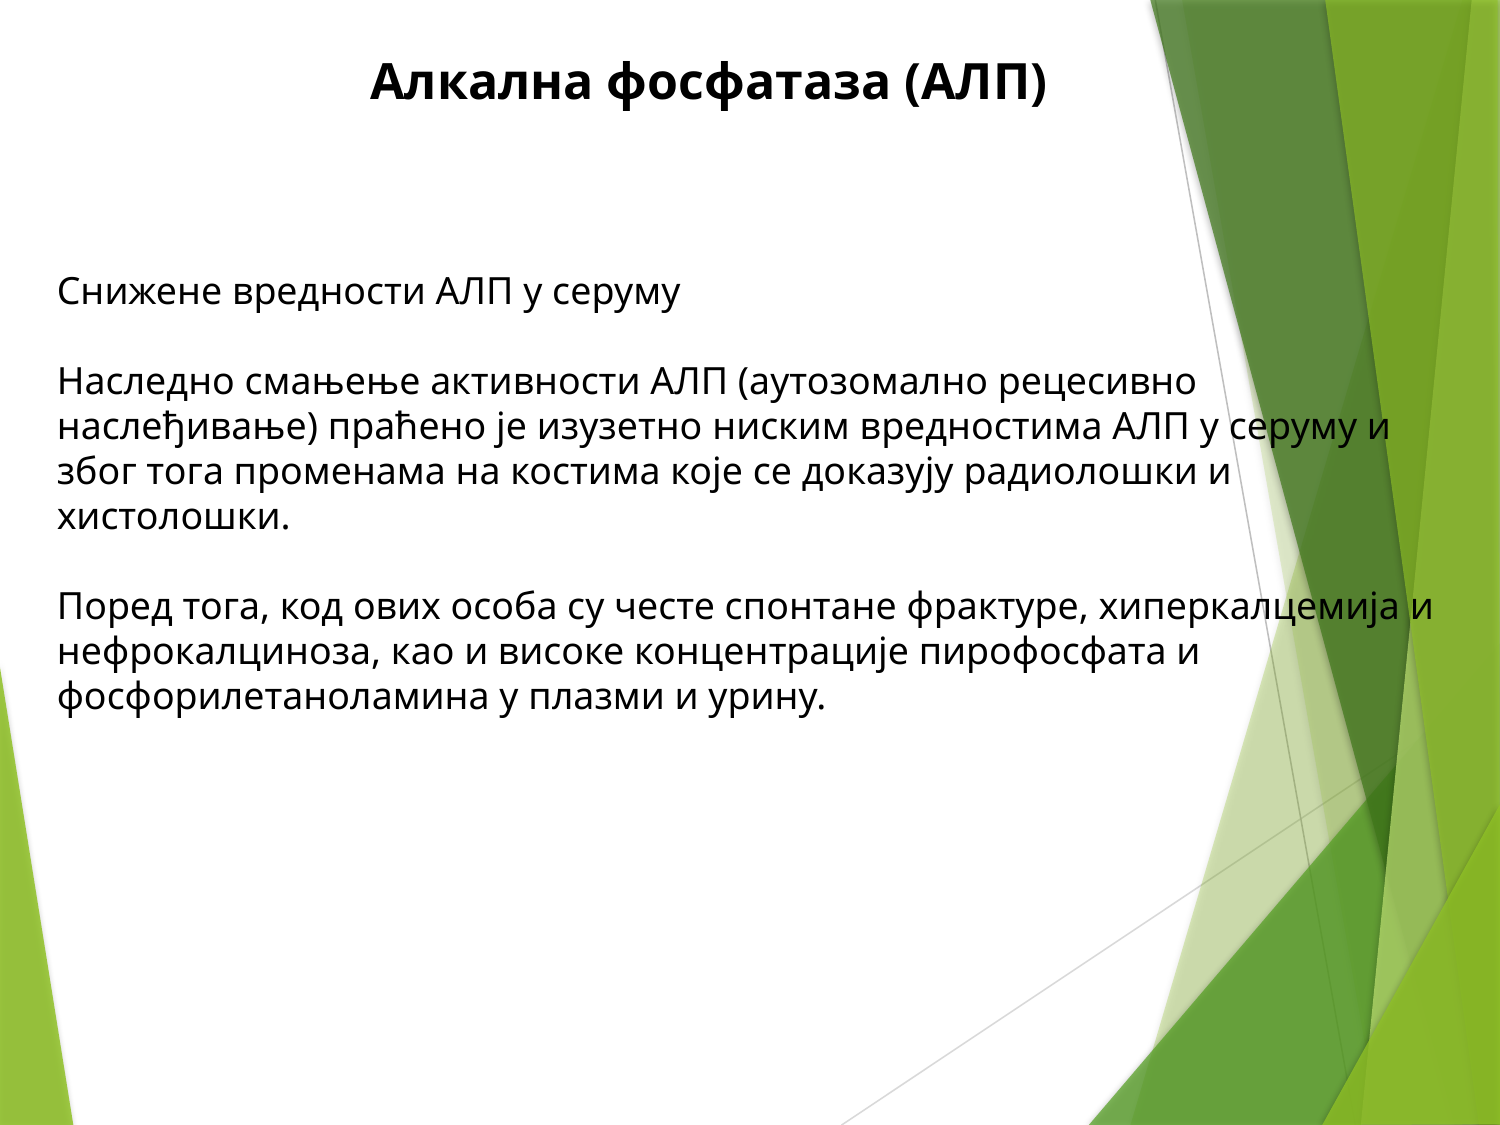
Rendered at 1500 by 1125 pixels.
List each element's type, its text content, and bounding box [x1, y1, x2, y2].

text_box Снижене вредности АЛП у серуму Наследно смањење активности АЛП (аутозомално рецесивно наслеђивање) праћено је изузетно ниским вредностима АЛП у серуму и због тога променама на костима које се доказују радиолошки и хистолошки. Поред тога, код ових особа су честе спонтане фрактуре, хиперкалцемија и нефрокалциноза, као и високе концентрације пирофосфата и фосфорилетаноламина у плазми и урину. [42, 259, 1464, 725]
text_box Алкална фосфатаза (АЛП) [355, 41, 1076, 117]
